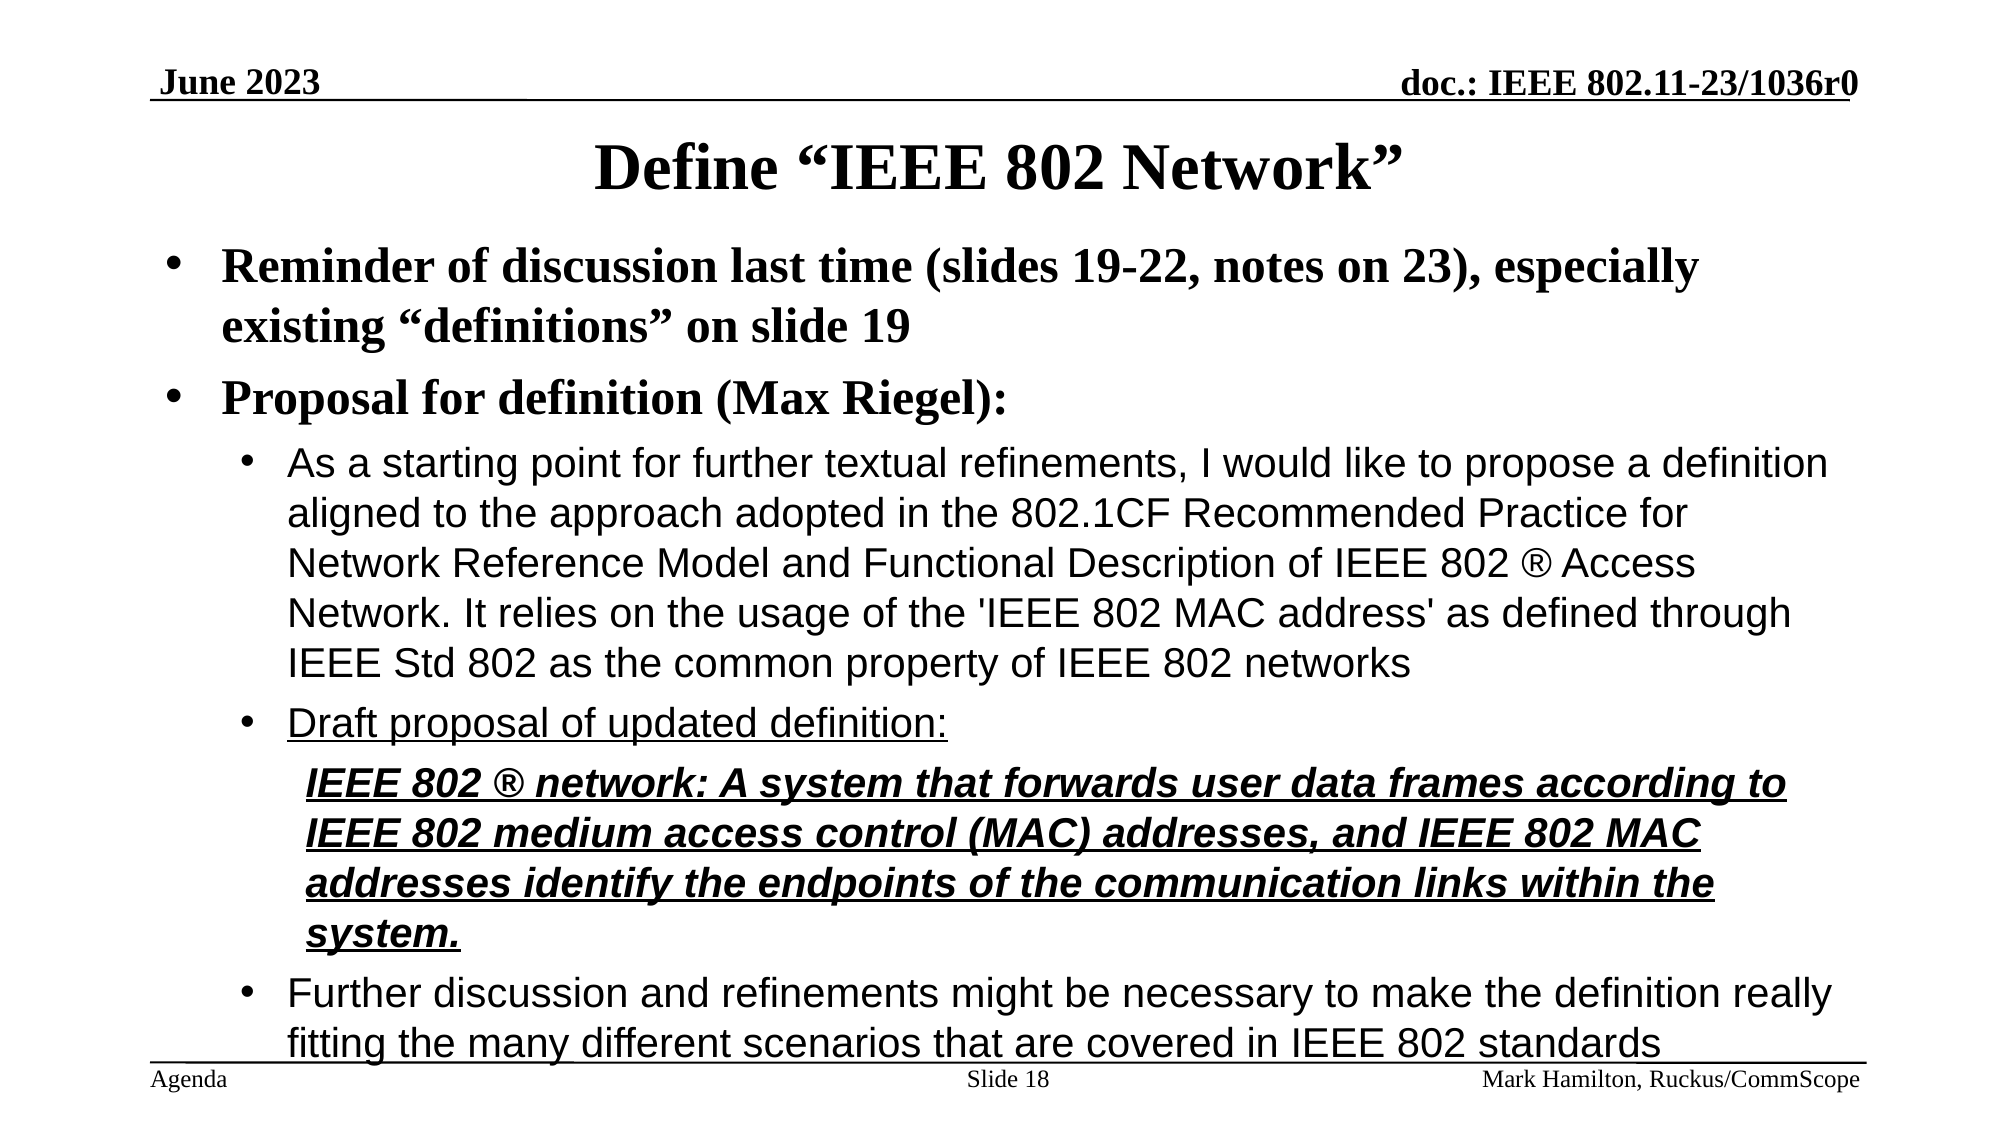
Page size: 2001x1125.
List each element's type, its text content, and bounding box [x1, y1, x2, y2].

slide_number Slide 18 [950, 1061, 1067, 1123]
list Reminder of discussion last time (slides 19-22, notes on 23), especially existing “definitions” on slide 19 Proposal for definition (Max Riegel): As a starting point for further textual refinements, I would like to propose a definition aligned to the approach adopted in the 802.1CF Recommended Practice for Network Reference Model and Functional Description of IEEE 802 ® Access Network. It relies on the usage of the 'IEEE 802 MAC address' as defined through IEEE Std 802 as the common property of IEEE 802 networks Draft proposal of updated definition: IEEE 802 ® network: A system that forwards user data frames according to IEEE 802 medium access control (MAC) addresses, and IEEE 802 MAC addresses identify the endpoints of the communication links within the system. Further discussion and refinements might be necessary to make the definition really fitting the many different scenarios that are covered in IEEE 802 standards [149, 224, 1850, 1063]
title Define “IEEE 802 Network” [149, 112, 1850, 213]
